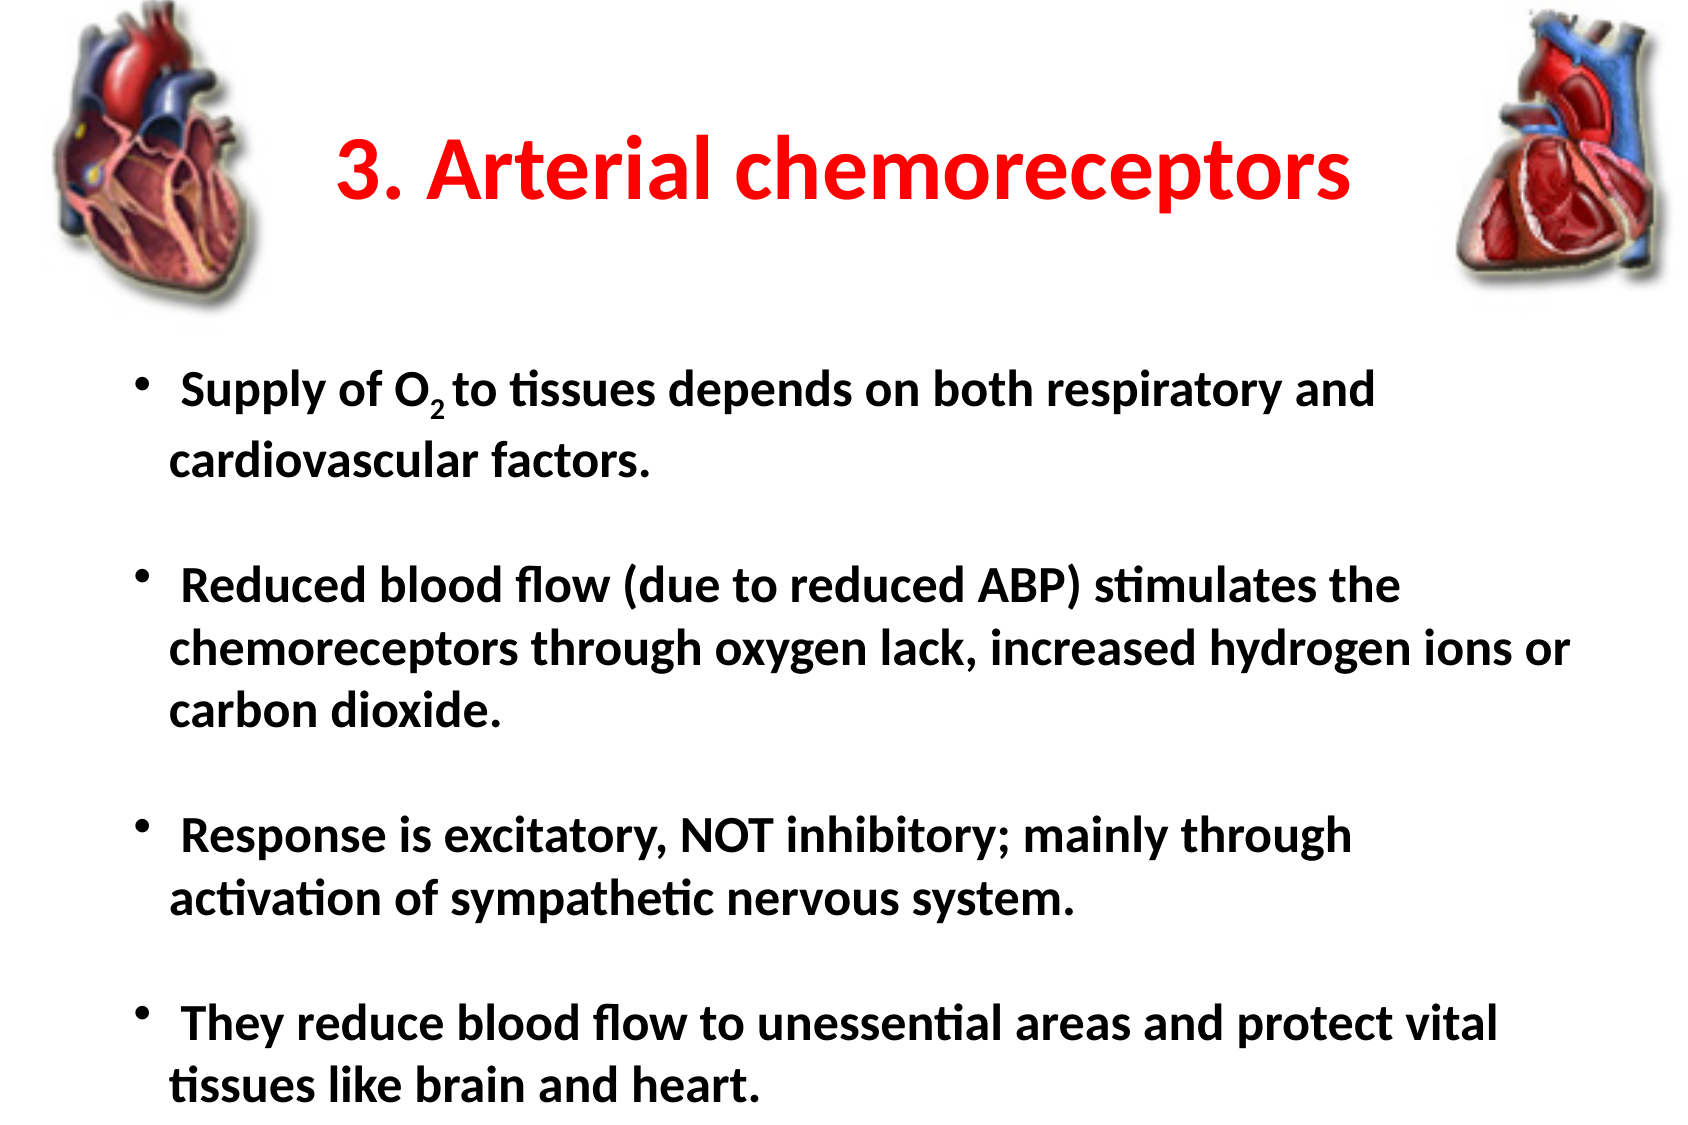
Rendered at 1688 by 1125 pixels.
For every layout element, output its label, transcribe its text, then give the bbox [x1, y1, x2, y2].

text_box 3. Arterial chemoreceptors [118, 99, 1569, 225]
text_box Supply of O2 to tissues depends on both respiratory and cardiovascular factors. Reduced blood flow (due to reduced ABP) stimulates the chemoreceptors through oxygen lack, increased hydrogen ions or carbon dioxide. Response is excitatory, NOT inhibitory; mainly through activation of sympathetic nervous system. They reduce blood flow to unessential areas and protect vital tissues like brain and heart. [118, 284, 1594, 1121]
picture [0, 0, 1688, 1125]
